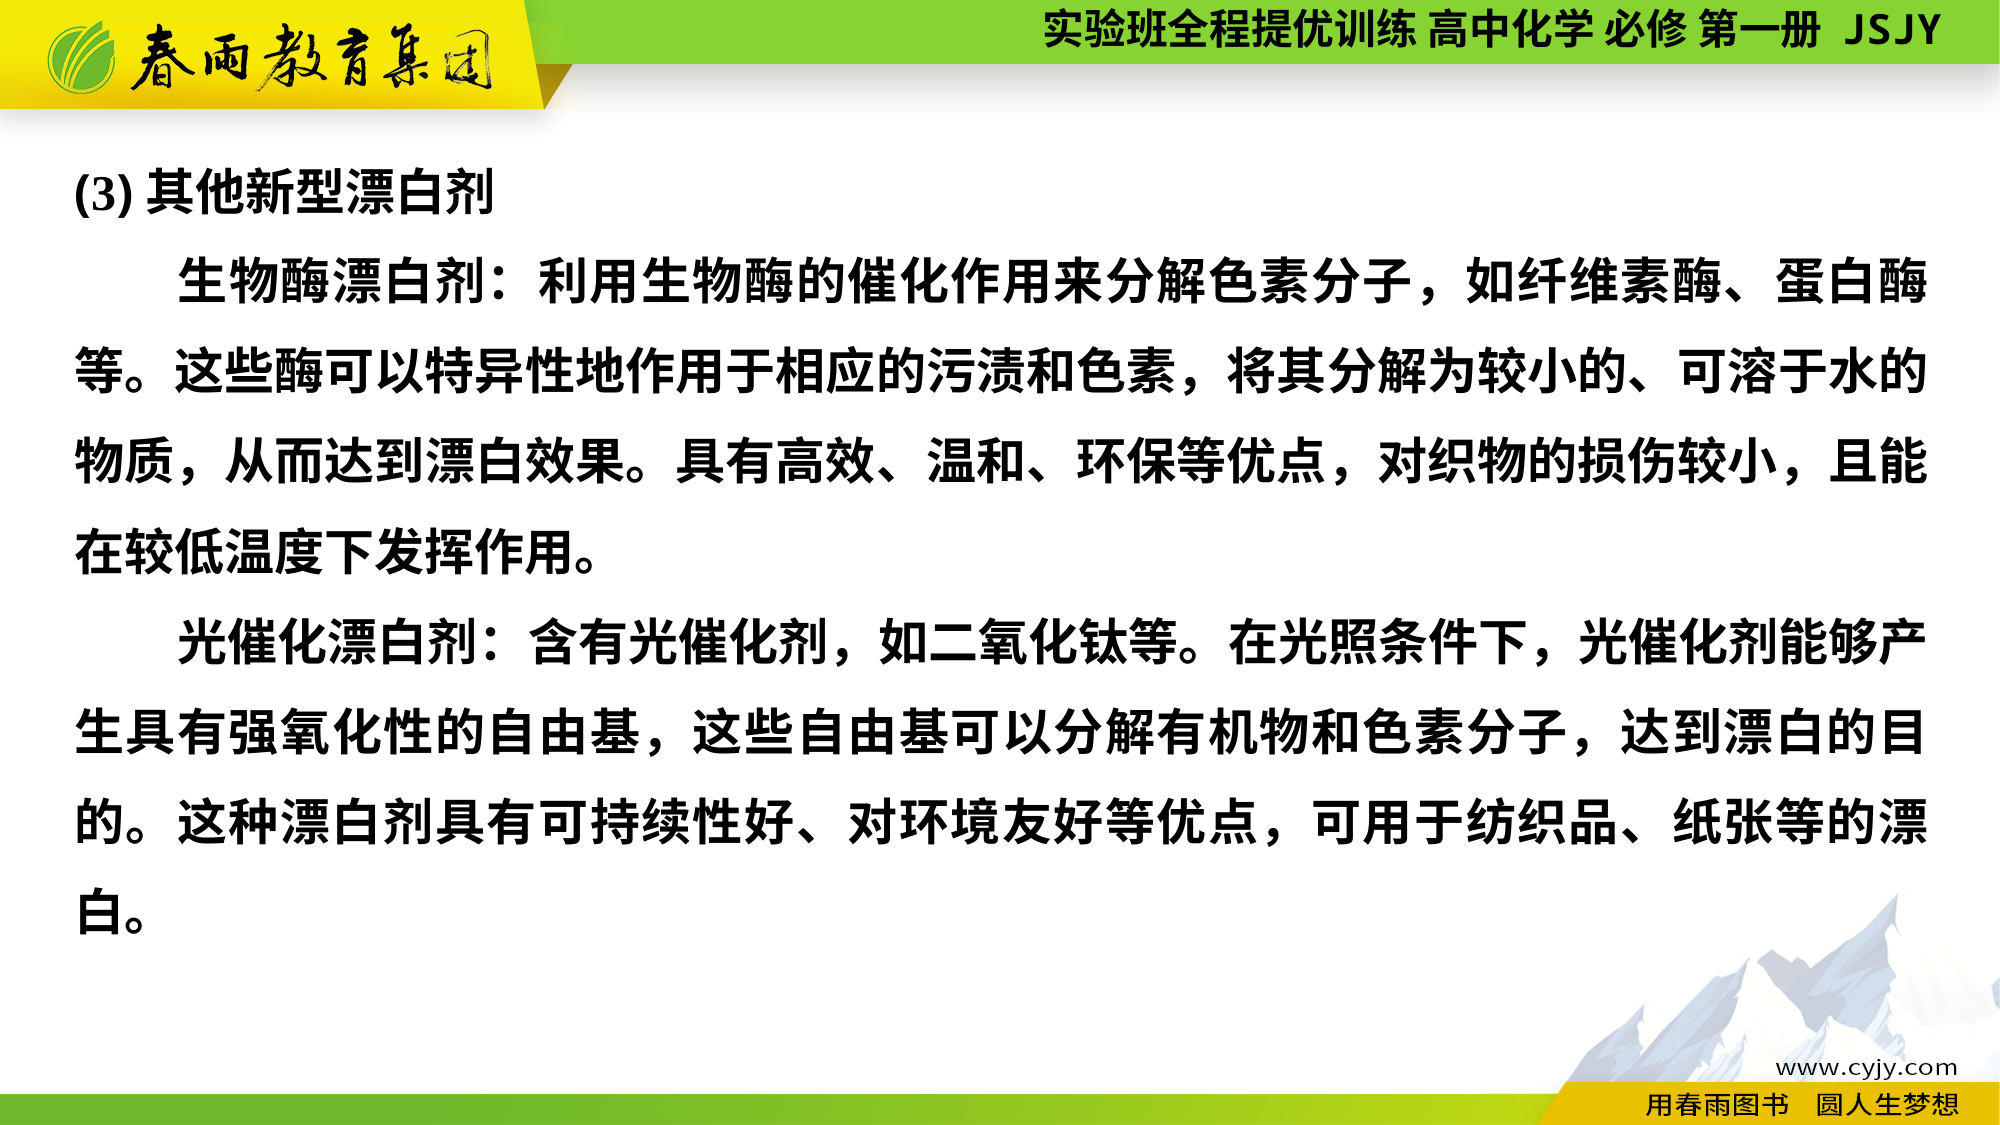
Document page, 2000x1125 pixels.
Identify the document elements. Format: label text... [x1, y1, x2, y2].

list (3)其他新型漂白剂 生物酶漂白剂：利用生物酶的催化作用来分解色素分子，如纤维素酶、蛋白酶等。这些酶可以特异性地作用于相应的污渍和色素，将其分解为较小的、可溶于水的物质，从而达到漂白效果。具有高效、温和、环保等优点，对织物的损伤较小，且能在较低温度下发挥作用。 光催化漂白剂：含有光催化剂，如二氧化钛等。在光照条件下，光催化剂能够产生具有强氧化性的自由基，这些自由基可以分解有机物和色素分子，达到漂白的目的。这种漂白剂具有可持续性好、对环境友好等优点，可用于纺织品、纸张等的漂白。 [59, 122, 1944, 956]
picture [0, 0, 2000, 1125]
